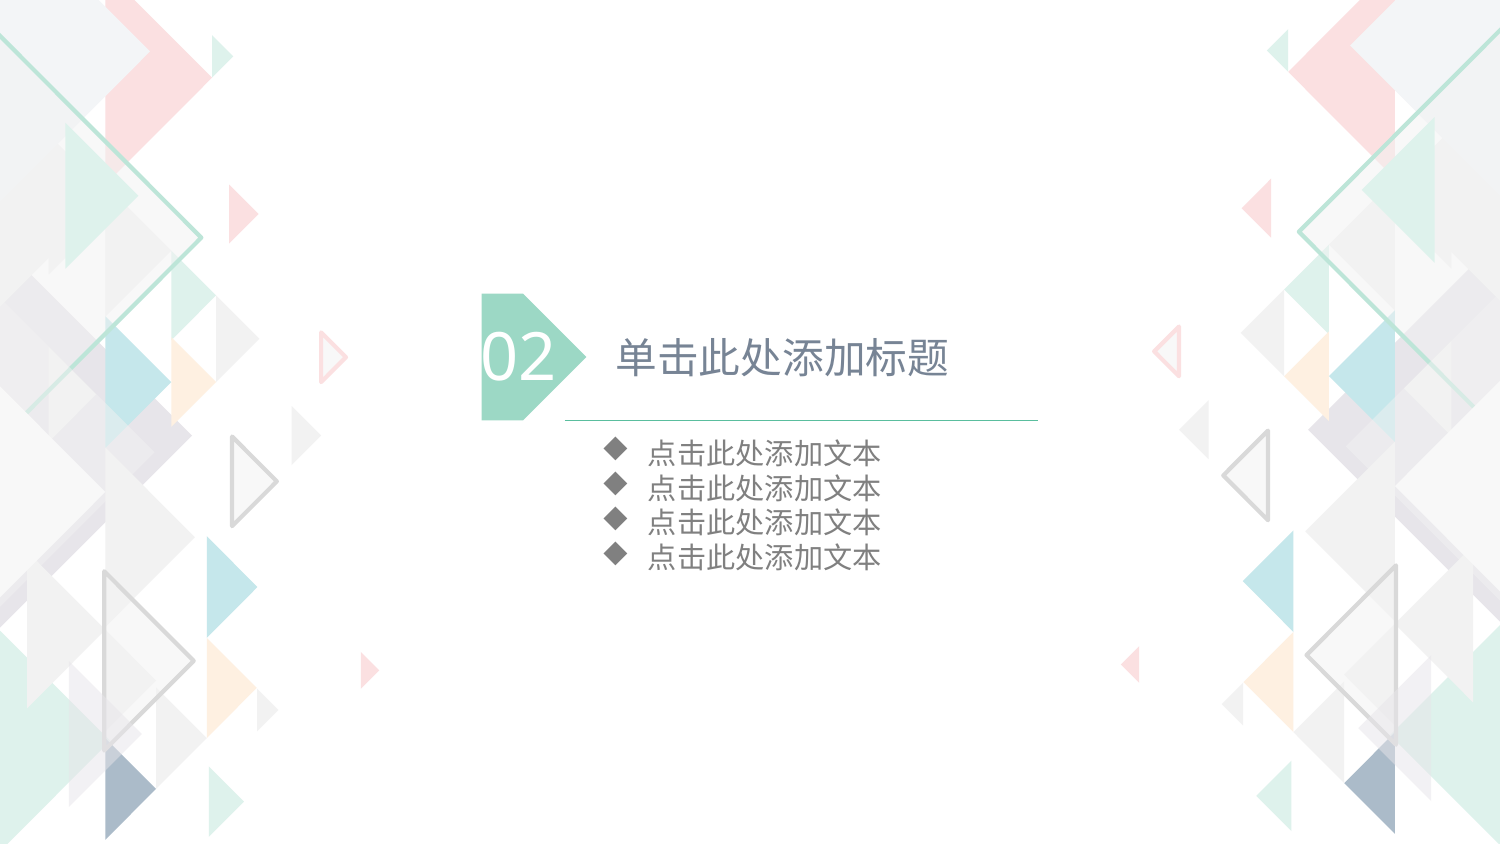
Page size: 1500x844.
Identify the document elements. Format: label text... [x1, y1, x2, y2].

text_box 点击此处添加文本 点击此处添加文本 点击此处添加文本 点击此处添加文本 [586, 427, 1058, 583]
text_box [469, 293, 587, 421]
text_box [1120, 0, 1500, 844]
text_box 单击此处添加标题 [600, 324, 999, 390]
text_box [0, 0, 380, 844]
